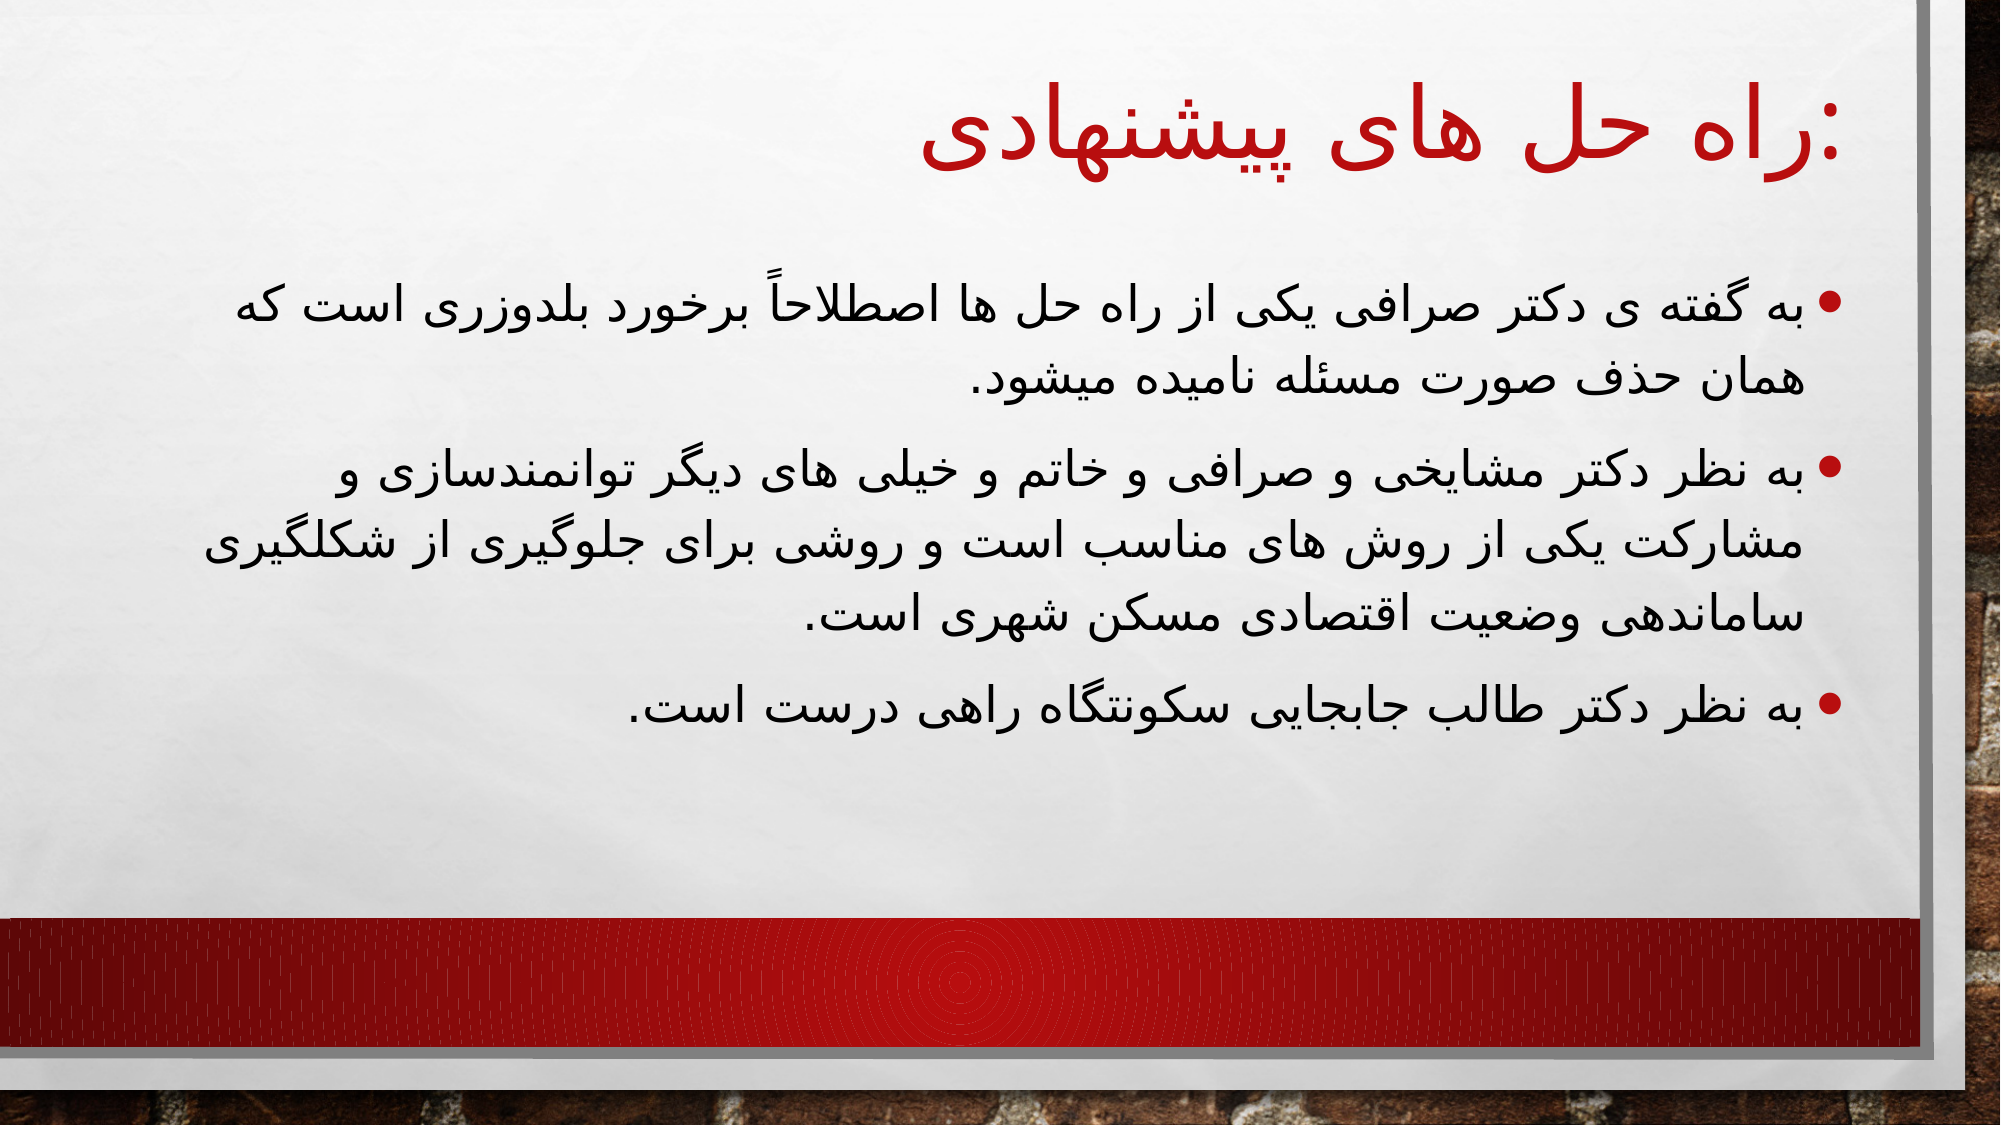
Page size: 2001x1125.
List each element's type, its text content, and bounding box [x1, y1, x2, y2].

picture [0, 0, 2000, 1125]
list به گفته ی دکتر صرافی یکی از راه حل ها اصطلاحاً برخورد بلدوزری است که همان حذف صورت مسئله نامیده میشود. به نظر دکتر مشایخی و صرافی و خاتم و خیلی های دیگر توانمندسازی و مشارکت یکی از روش های مناسب است و روشی برای جلوگیری از شکلگیری ساماندهی وضعیت اقتصادی مسکن شهری است. به نظر دکتر طالب جابجایی سکونتگاه راهی درست است. [185, 362, 1860, 722]
title راه حل های پیشنهادی: [153, 31, 1860, 221]
